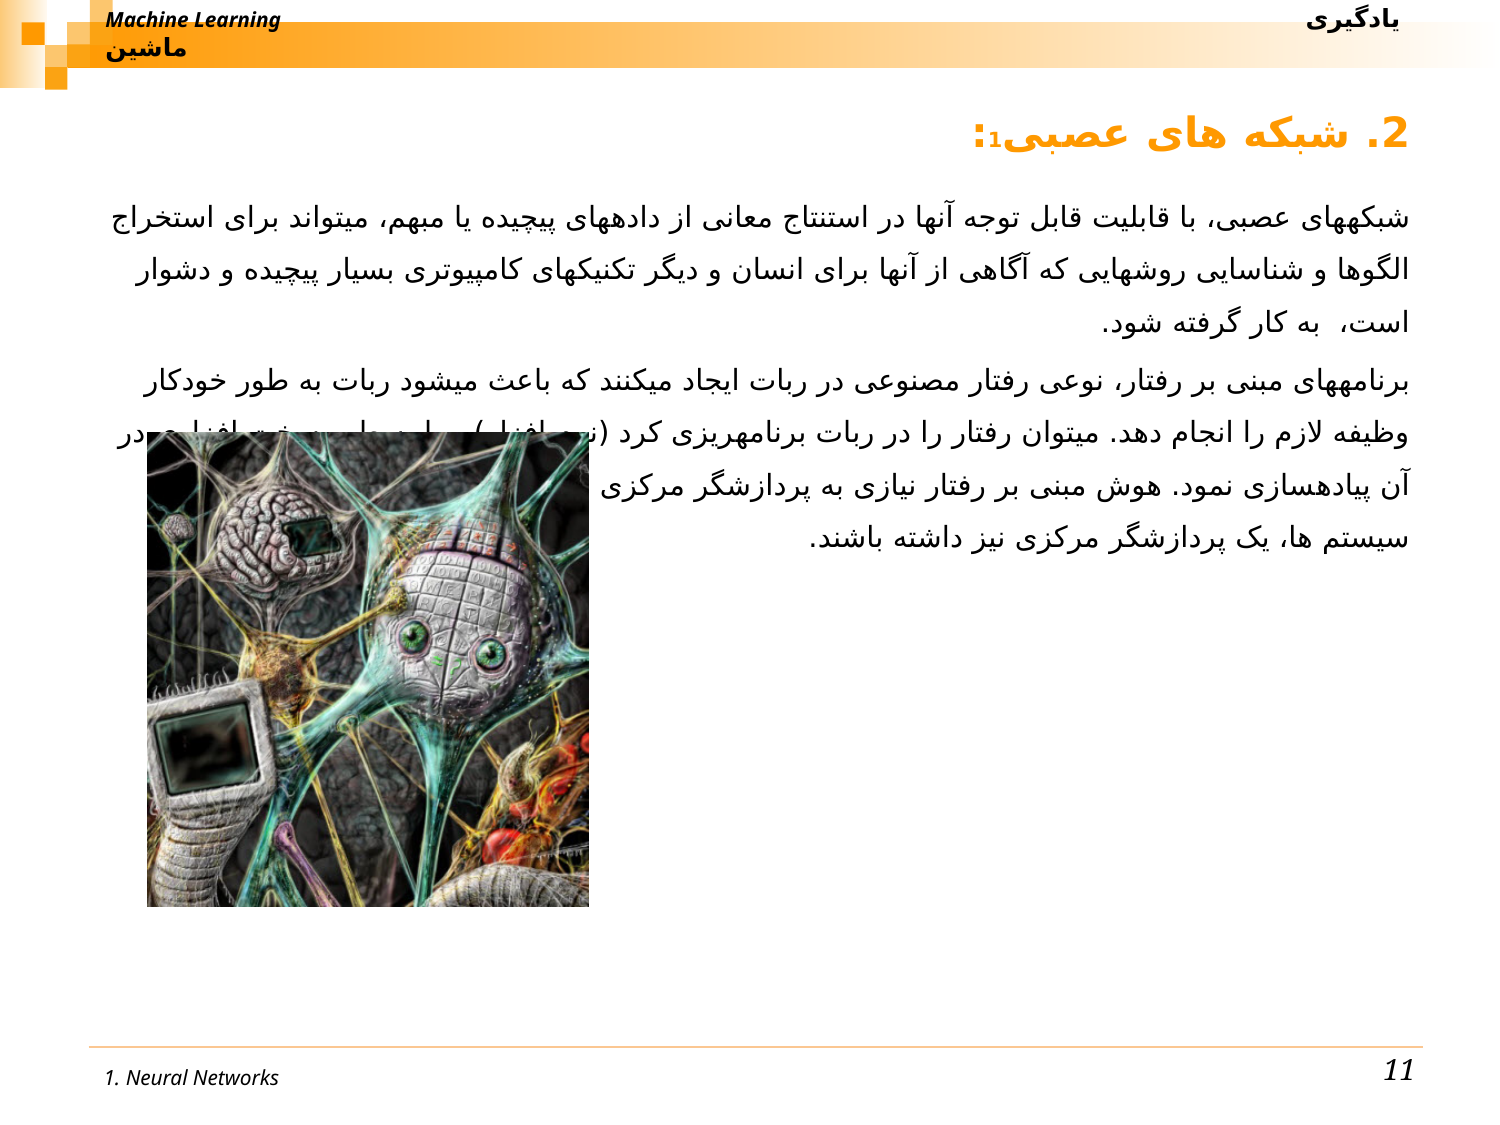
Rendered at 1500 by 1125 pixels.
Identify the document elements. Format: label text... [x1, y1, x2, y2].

picture [147, 432, 589, 907]
list شبکه­های عصبی، با قابلیت قابل توجه آنها در استنتاج معانی از داده­های پیچیده یا مبهم، می­تواند برای استخراج الگوها و شناسایی روش­هایی که آگاهی از آنها برای انسان و دیگر تکنیک­های کامپیوتری بسیار پیچیده و دشوار است، به کار گرفته شود. برنامه­های مبنی بر رفتار، نوعی رفتار مصنوعی در ربات ايجاد می­کنند که باعث می­شود ربات به طور خودکار وظيفه لازم را انجام دهد. می­توان رفتار را در ربات برنامه­ريزی کرد (نرم افزار) و يا به طور سخت افزاری در آن پياده­سازی نمود. هوش مبنی بر رفتار نيازی به پردازشگر مرکزی ندارد هر چند ممکن است اين گونه سيستم ها، يک پردازشگر مرکزی نيز داشته باشند. [75, 173, 1425, 480]
slide_number 11 [1080, 1023, 1431, 1099]
text_box 2. شبکه های عصبی1: [74, 89, 1425, 173]
text_box Machine Learning یادگیری ماشین [90, 22, 1471, 70]
footer 1. Neural Networks [88, 1053, 1424, 1098]
